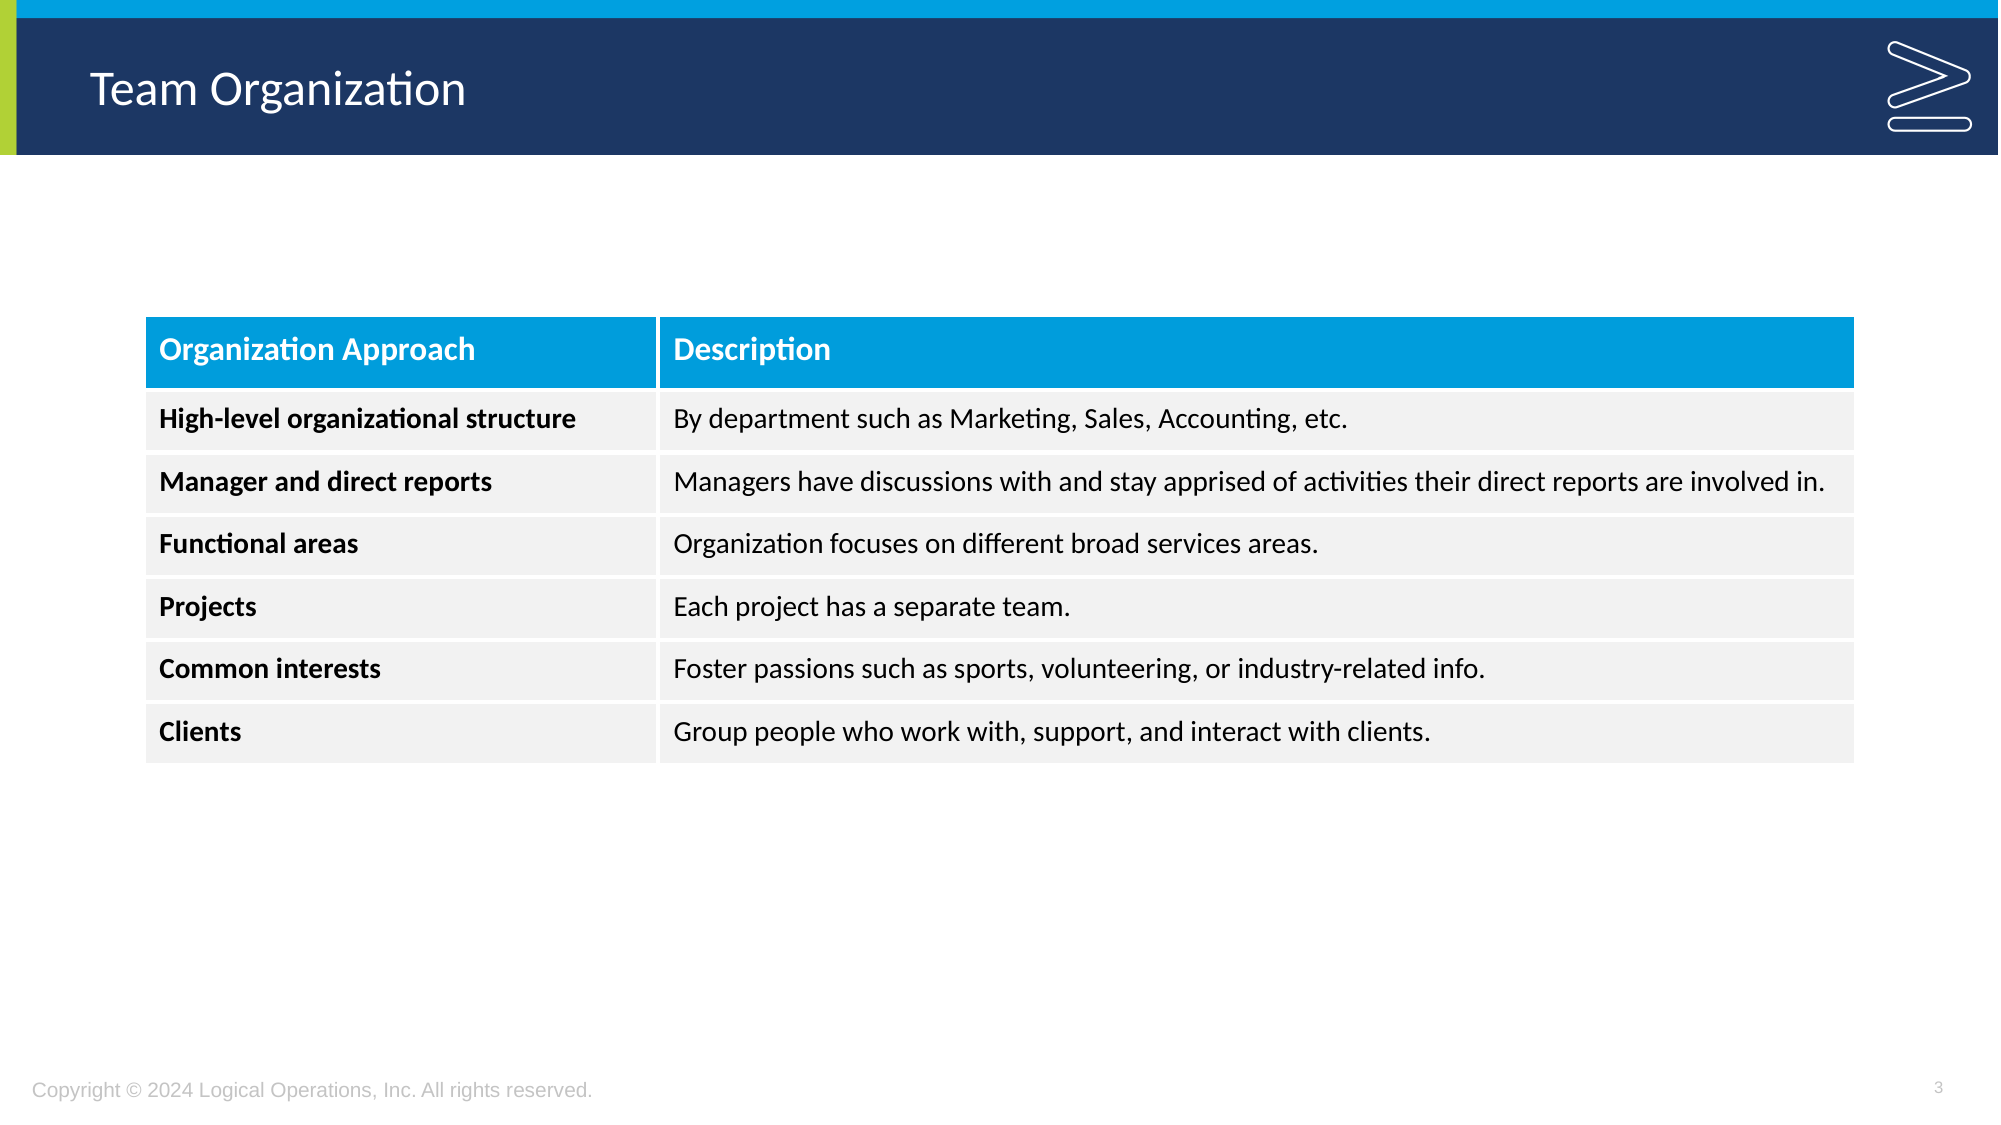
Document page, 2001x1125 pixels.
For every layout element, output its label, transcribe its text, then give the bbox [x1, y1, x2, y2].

picture [1850, 19, 1998, 155]
table_header Description [660, 317, 1854, 388]
table_cell Organization focuses on different broad services areas. [660, 517, 1854, 575]
picture [0, 0, 74, 155]
table_cell Group people who work with, support, and interact with clients. [660, 704, 1854, 763]
table_cell Common interests [146, 642, 656, 700]
table_cell Projects [146, 579, 656, 638]
table_header Organization Approach [146, 317, 656, 388]
table_cell Clients [146, 704, 656, 763]
table_cell Functional areas [146, 517, 656, 575]
table_cell High-level organizational structure [146, 392, 656, 450]
table_cell Foster passions such as sports, volunteering, or industry-related info. [660, 642, 1854, 700]
table_cell By department such as Marketing, Sales, Accounting, etc. [660, 392, 1854, 450]
slide_number 3 [1491, 1057, 1959, 1118]
table_cell Manager and direct reports [146, 455, 656, 513]
table_cell Managers have discussions with and stay apprised of activities their direct reports are involved in. [660, 455, 1854, 513]
table_cell Each project has a separate team. [660, 579, 1854, 638]
title Team Organization [74, 16, 1850, 155]
